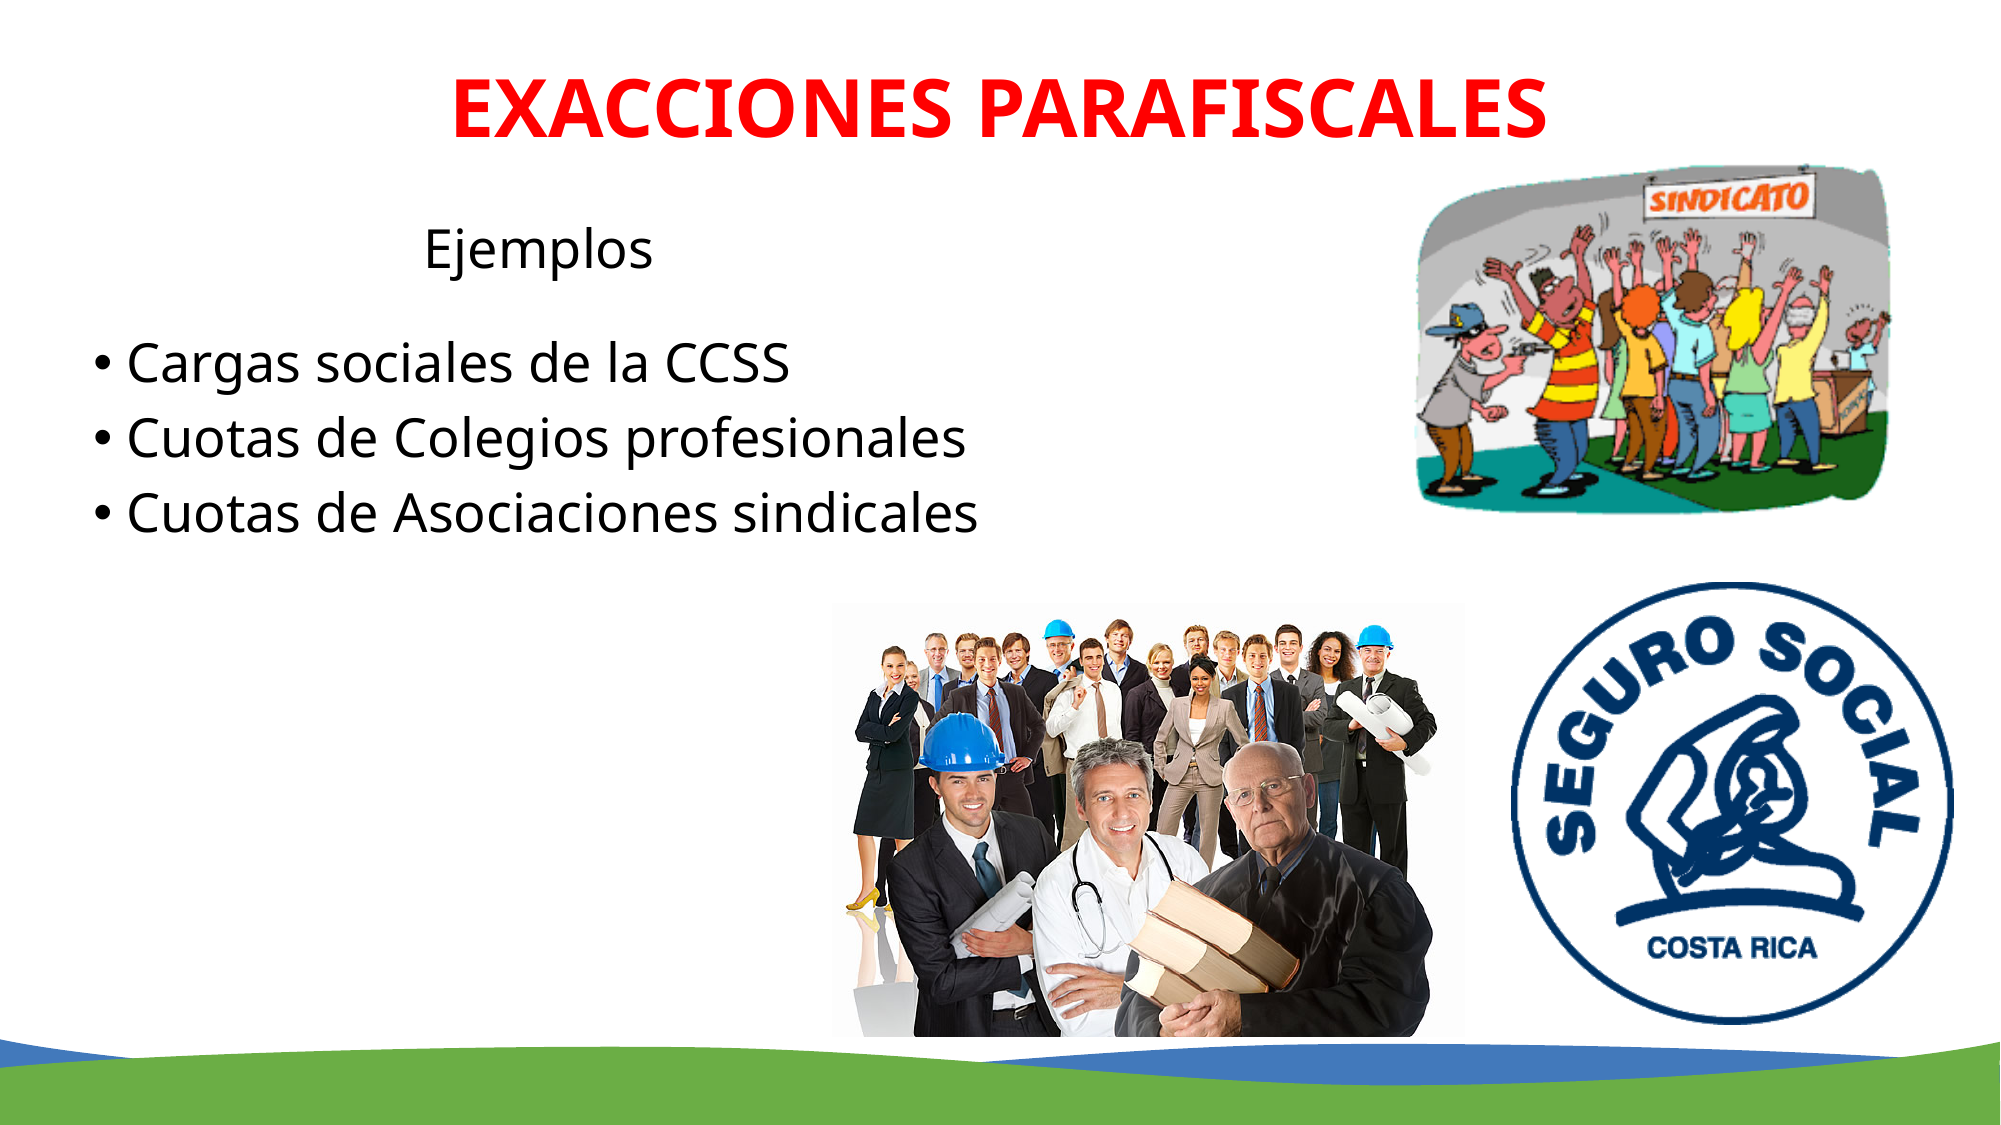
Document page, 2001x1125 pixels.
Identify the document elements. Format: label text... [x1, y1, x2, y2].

picture [1412, 162, 1896, 517]
list Ejemplos Cargas sociales de la CCSS Cuotas de Colegios profesionales Cuotas de Asociaciones sindicales [78, 214, 1000, 648]
picture [1511, 582, 1954, 1025]
picture [832, 603, 1465, 1037]
title EXACCIONES PARAFISCALES [137, 59, 1863, 163]
